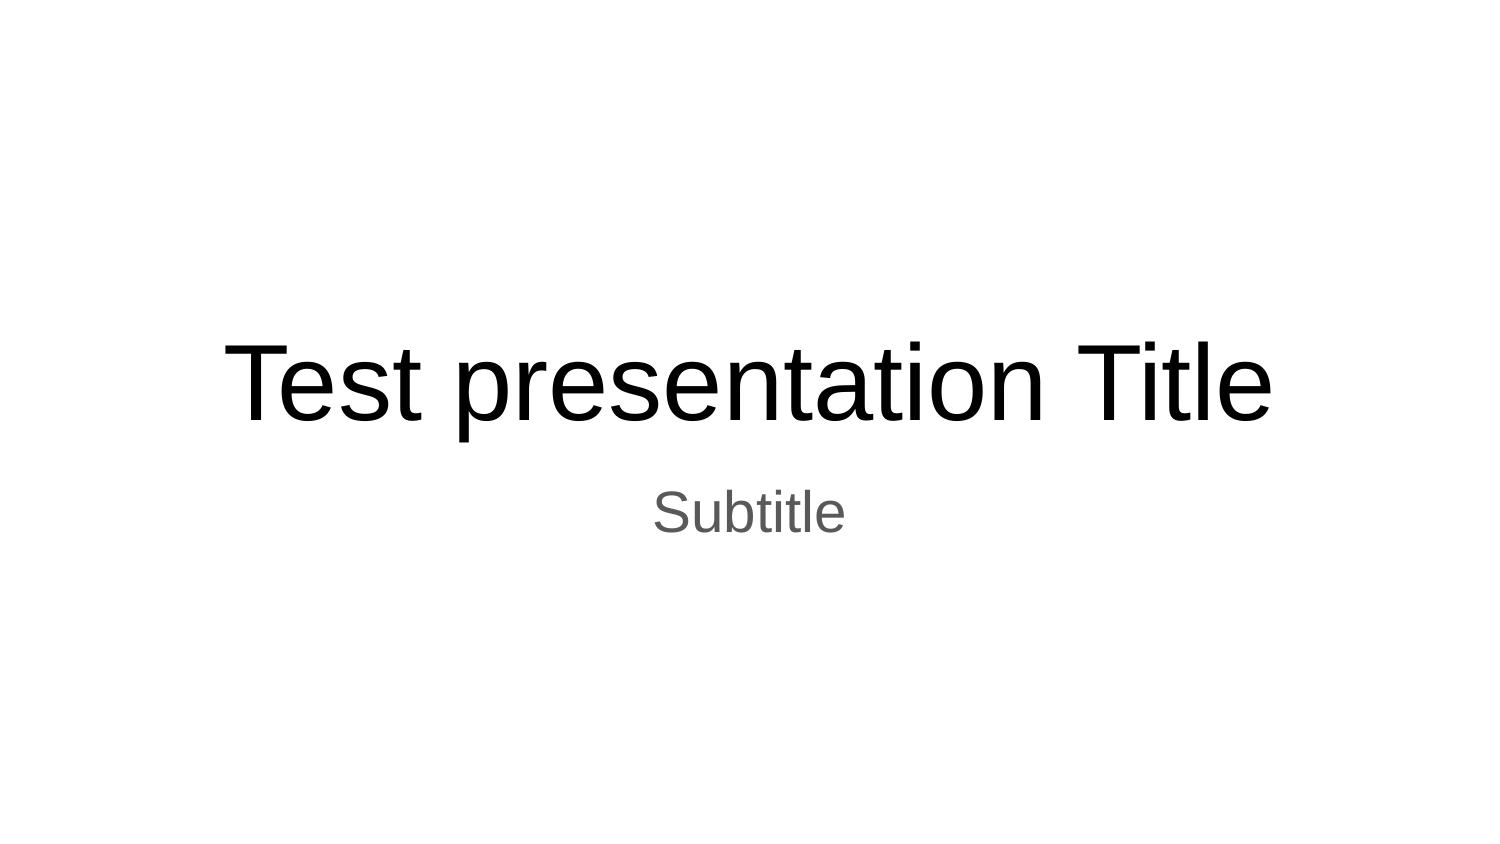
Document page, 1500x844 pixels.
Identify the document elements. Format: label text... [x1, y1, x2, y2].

title Test presentation Title [51, 122, 1449, 459]
subtitle Subtitle [51, 464, 1449, 595]
